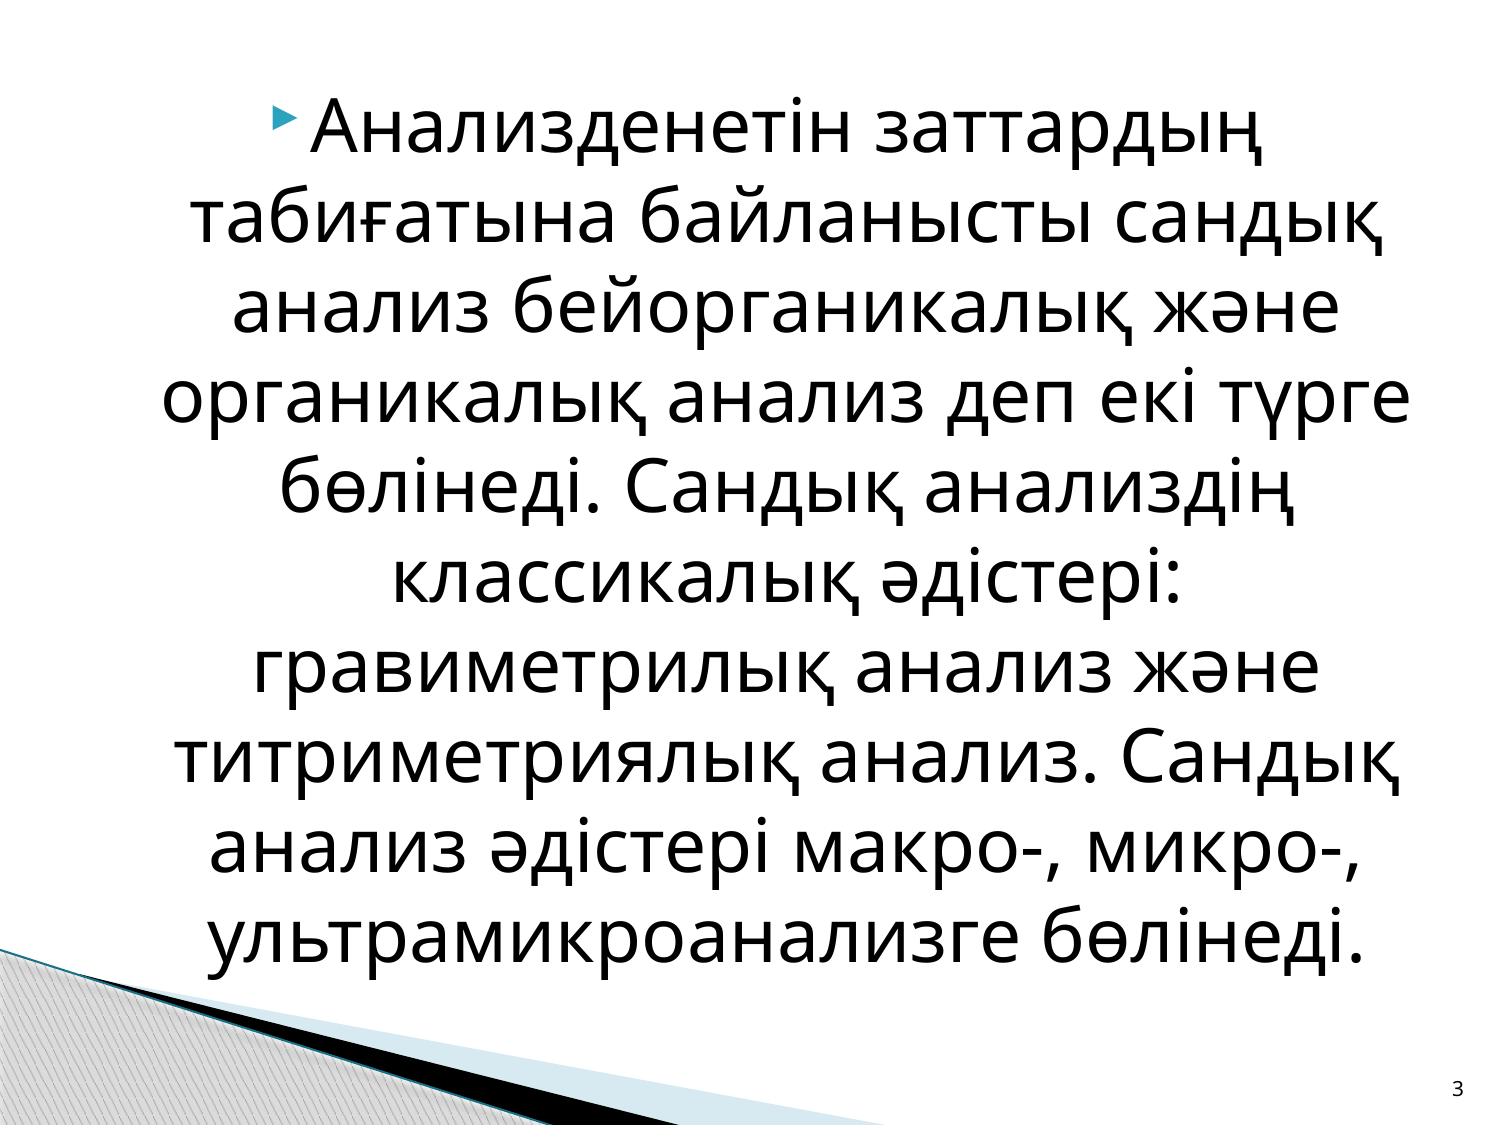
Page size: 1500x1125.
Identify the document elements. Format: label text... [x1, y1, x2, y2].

slide_number 3 [1418, 1051, 1479, 1112]
list Анализденетін заттардың табиғатына байланысты сандық анализ бейорганикалық және органикалық анализ деп екі түрге бөлінеді. Сандық анализдің классикалық әдістері: гравиметрилық анализ және титриметриялық анализ. Сандық анализ әдістері макро-, микро-, ультрамикроанализге бөлінеді. [81, 70, 1433, 813]
